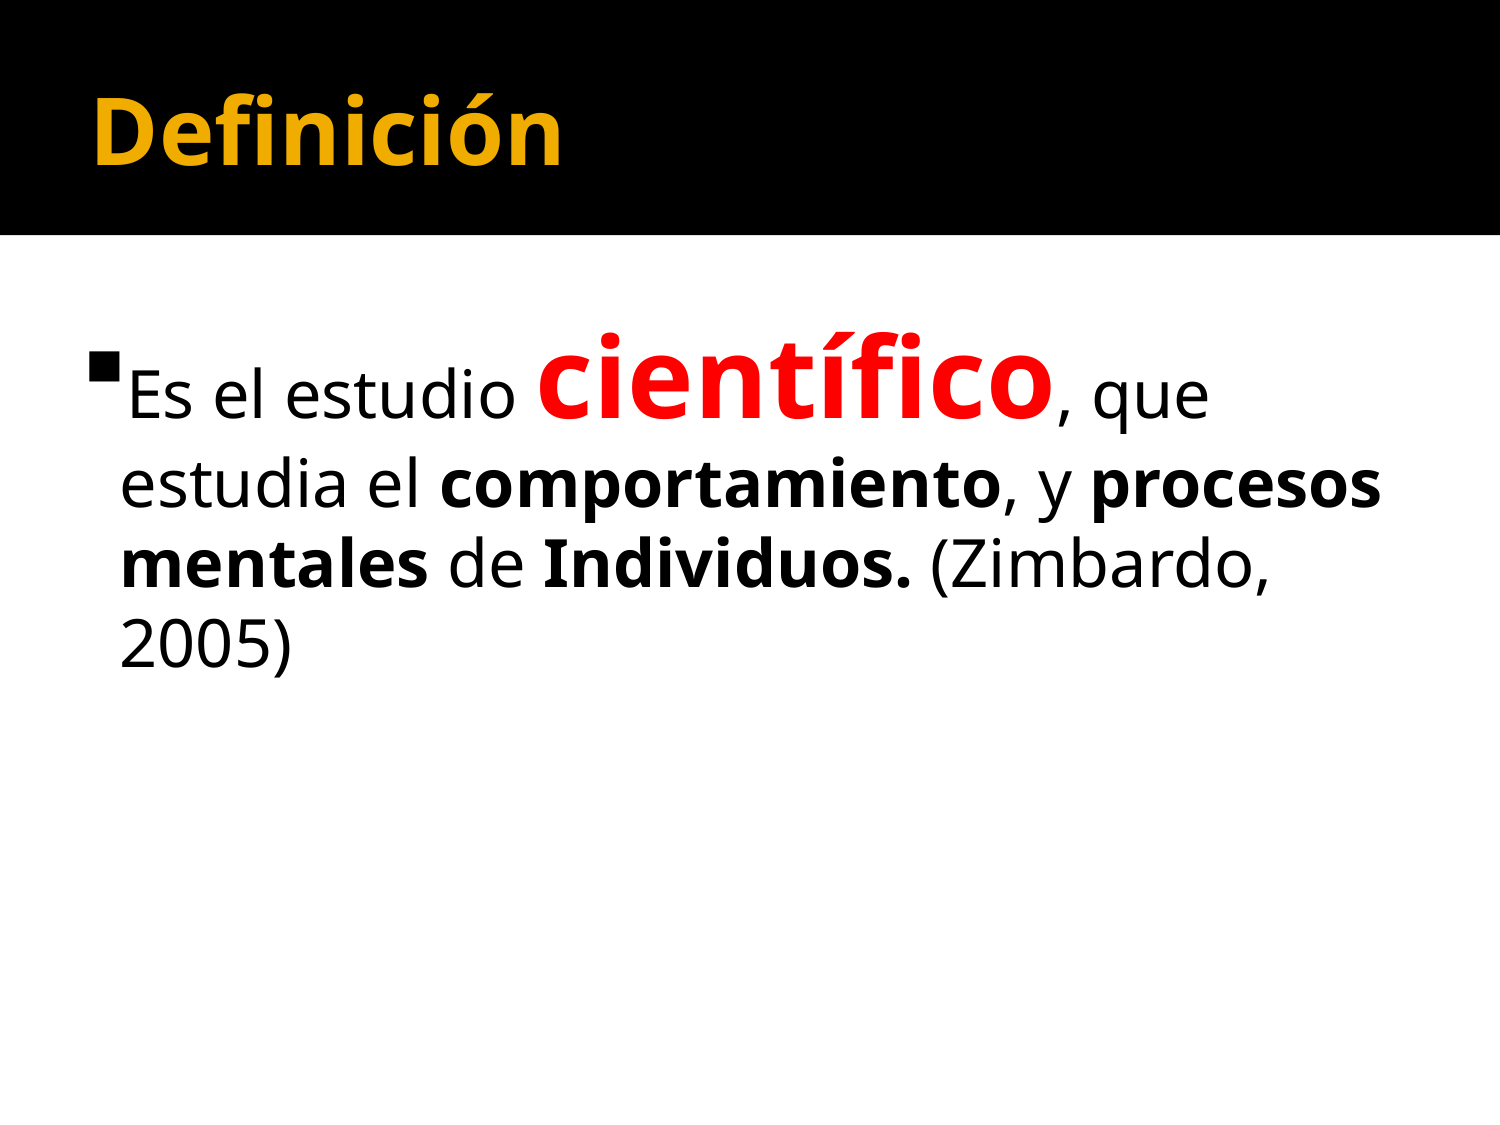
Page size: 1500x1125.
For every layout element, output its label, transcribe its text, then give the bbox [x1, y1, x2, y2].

text_box Es el estudio científico, que estudia el comportamiento, y procesos mentales de Individuos. (Zimbardo, 2005) [75, 291, 1425, 1050]
text_box Definición [75, 25, 1425, 231]
